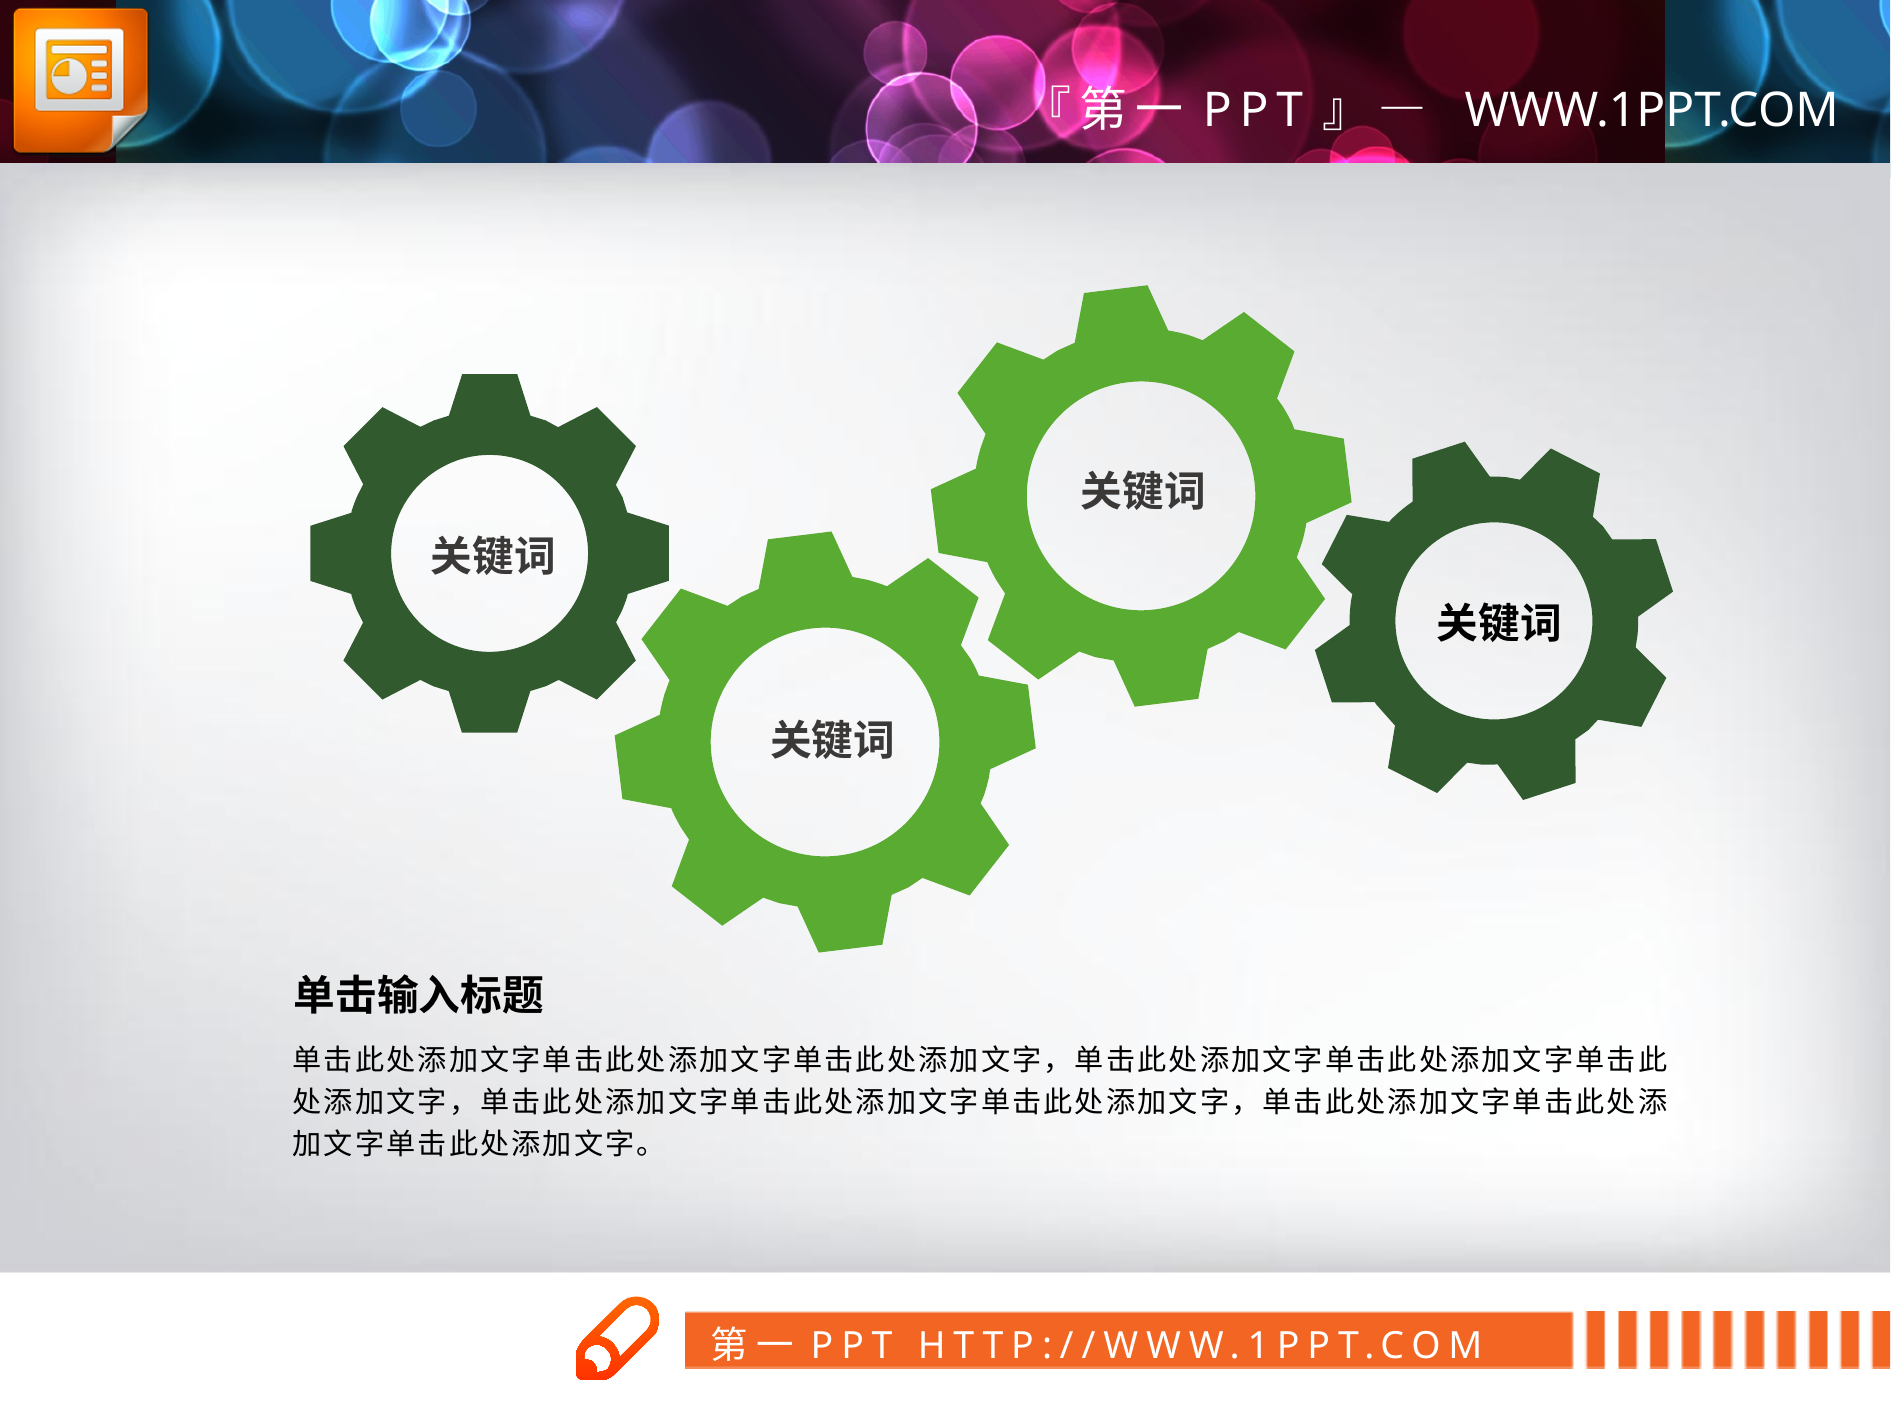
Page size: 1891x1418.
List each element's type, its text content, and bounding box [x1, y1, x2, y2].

picture [0, 0, 1891, 1275]
text_box [310, 374, 669, 733]
text_box 关键词 [736, 705, 929, 771]
text_box 关键词 [397, 522, 590, 588]
text_box [930, 285, 1344, 707]
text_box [1314, 441, 1674, 801]
text_box [614, 531, 1036, 953]
picture [685, 1311, 1891, 1369]
text_box 关键词 [1047, 457, 1240, 522]
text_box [278, 961, 1702, 1170]
